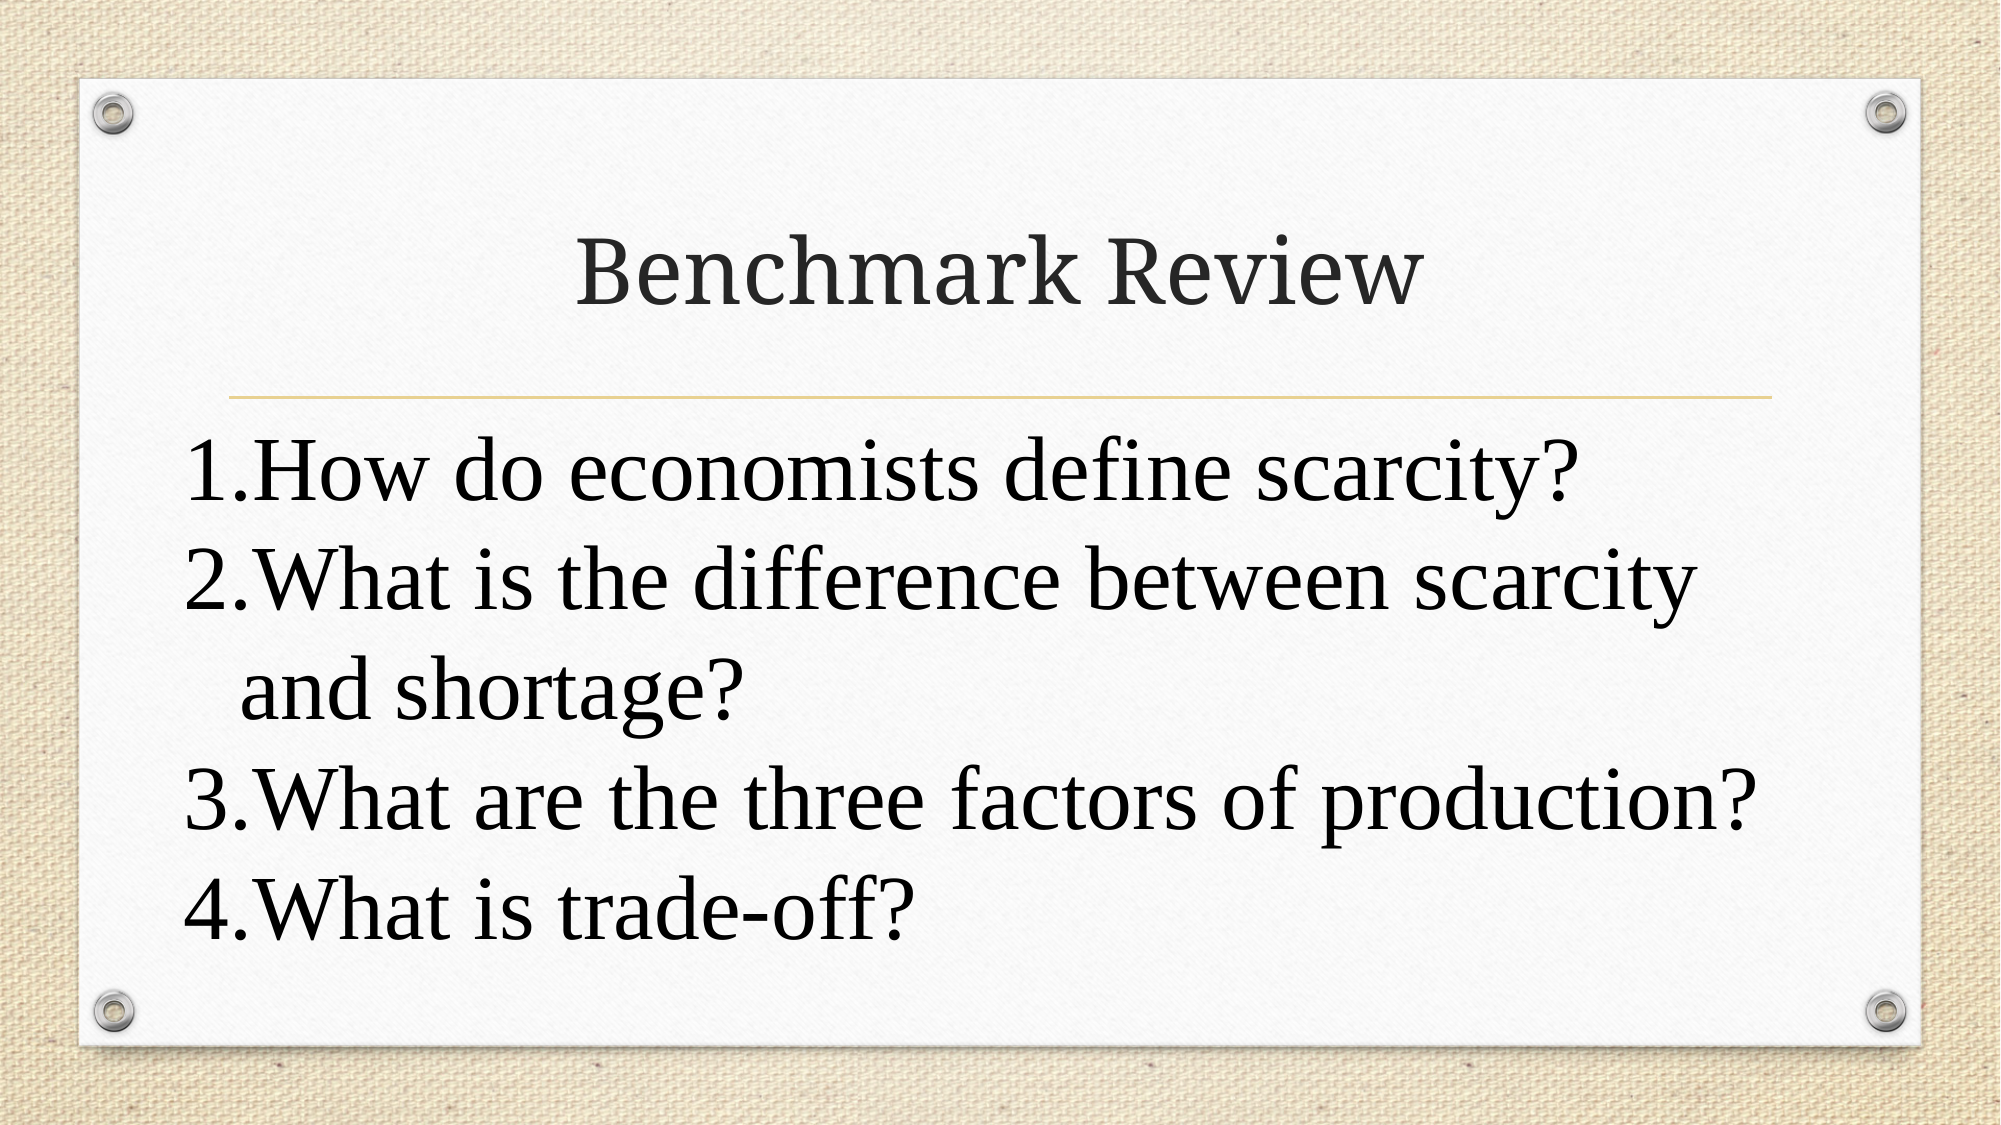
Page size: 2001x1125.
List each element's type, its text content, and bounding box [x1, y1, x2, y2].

title Benchmark Review [212, 161, 1788, 375]
picture [0, 0, 2001, 1125]
text_box How do economists define scarcity? What is the difference between scarcity and shortage? What are the three factors of production? What is trade-off? [168, 400, 1832, 966]
